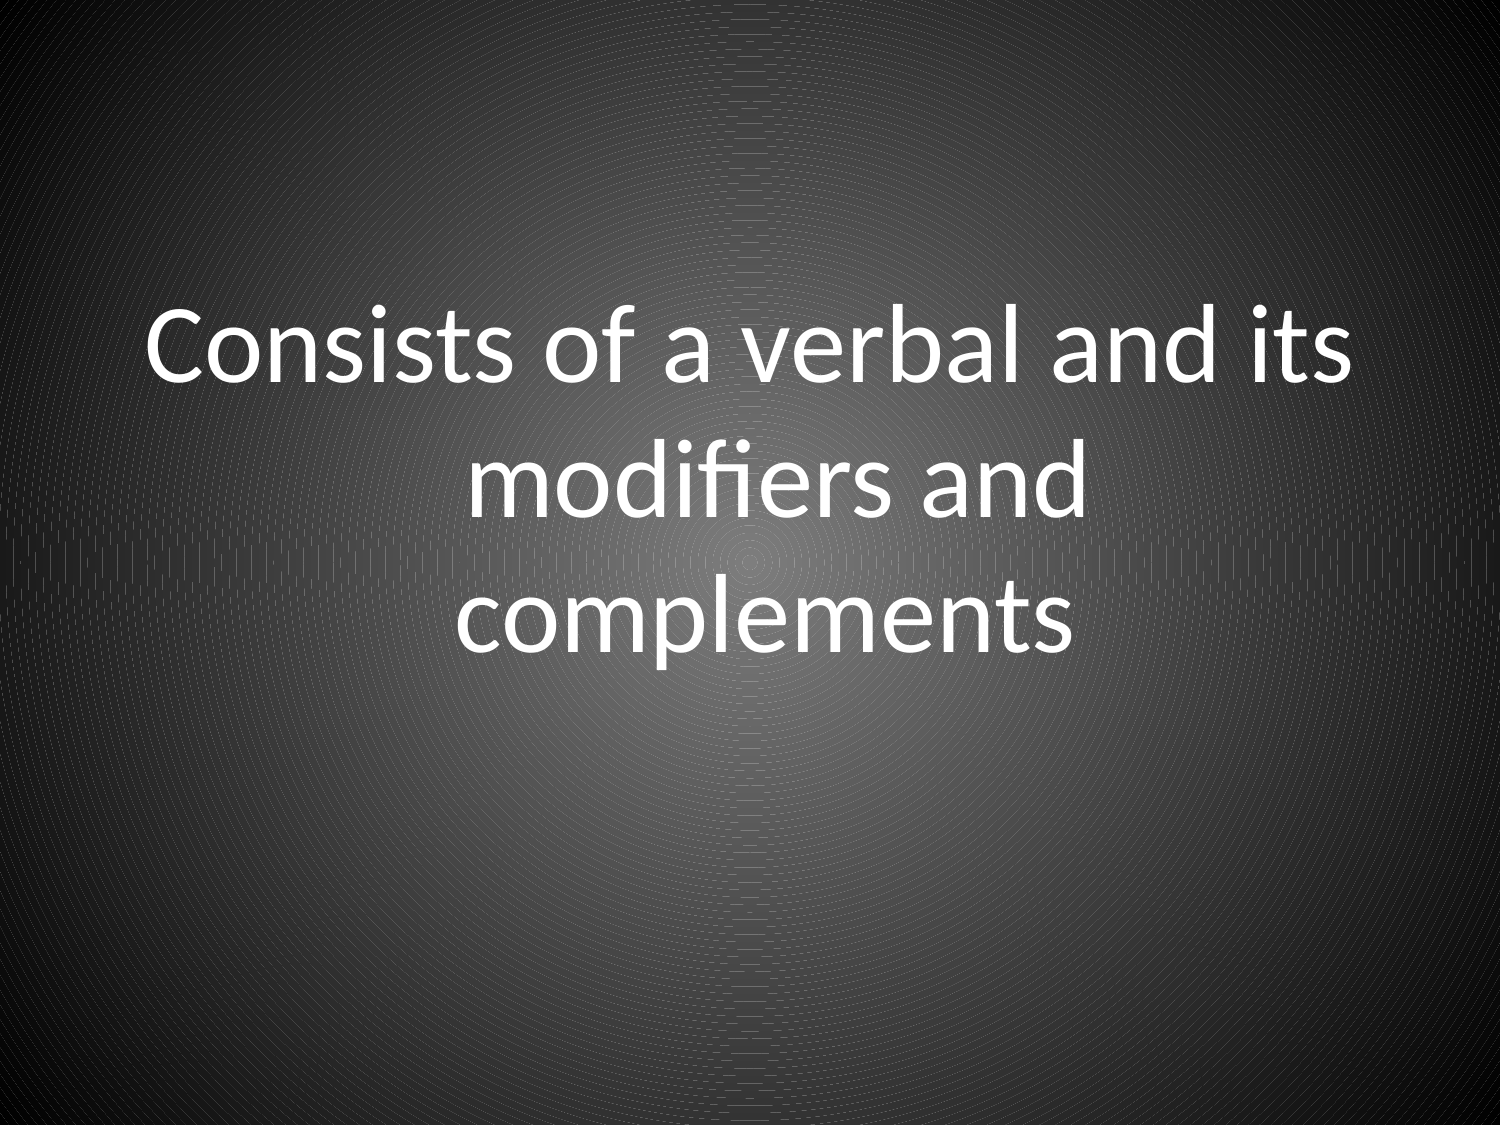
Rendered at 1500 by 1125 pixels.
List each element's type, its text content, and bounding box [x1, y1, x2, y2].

list Consists of a verbal and its modifiers and complements [75, 262, 1425, 1005]
